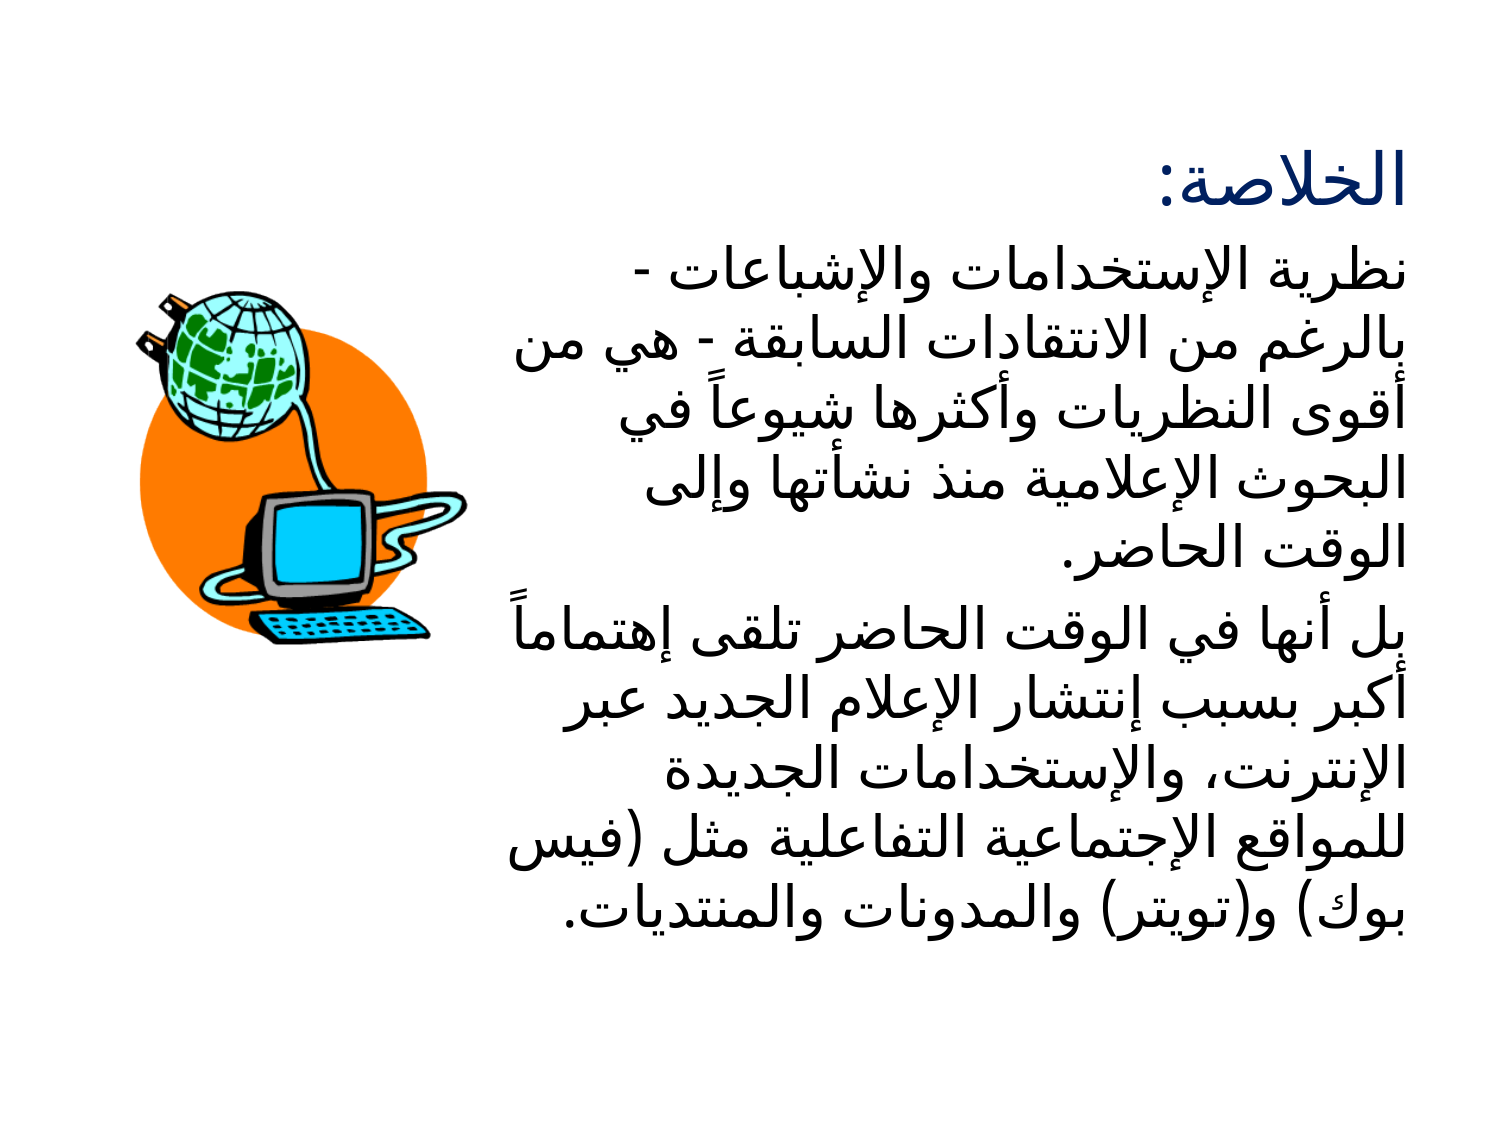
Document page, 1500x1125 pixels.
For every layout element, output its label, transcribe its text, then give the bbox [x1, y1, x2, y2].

list الخلاصة: نظرية الإستخدامات والإشباعات - بالرغم من الانتقادات السابقة - هي من أقوى النظريات وأكثرها شيوعاً في البحوث الإعلامية منذ نشأتها وإلى الوقت الحاضر. بل أنها في الوقت الحاضر تلقى إهتماماً أكبر بسبب إنتشار الإعلام الجديد عبر الإنترنت، والإستخدامات الجديدة للمواقع الإجتماعية التفاعلية مثل (فيس بوك) و(تويتر) والمدونات والمنتديات. [478, 125, 1425, 1005]
picture [135, 290, 468, 646]
